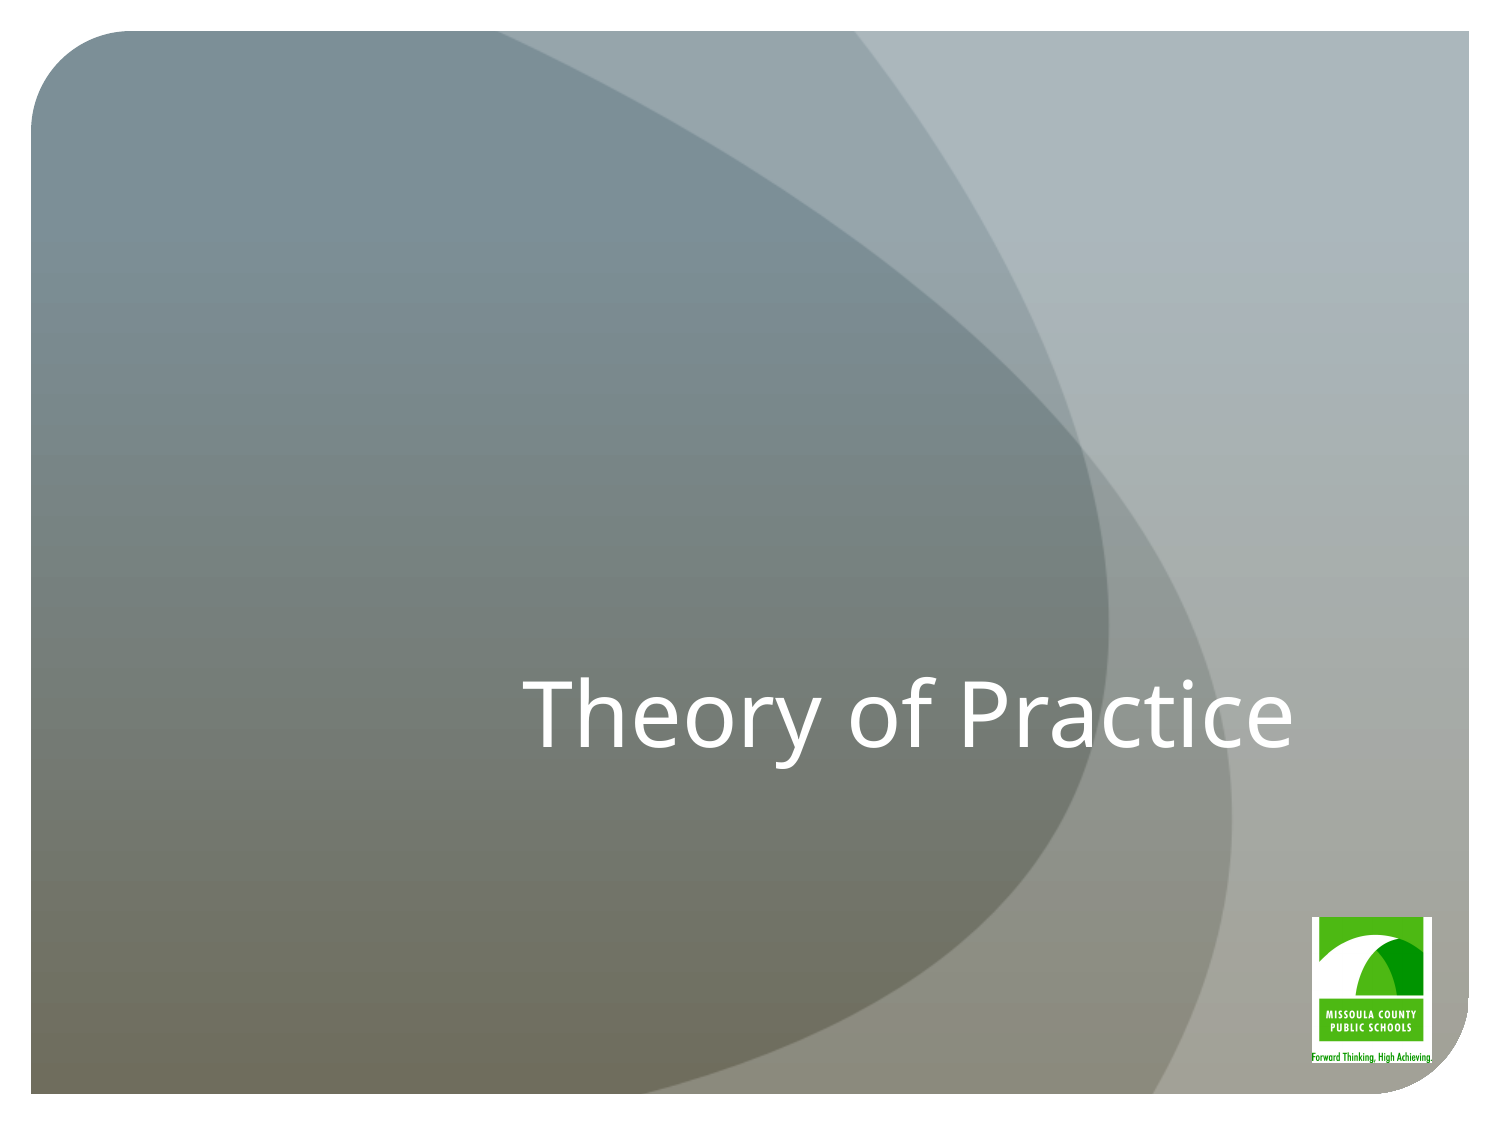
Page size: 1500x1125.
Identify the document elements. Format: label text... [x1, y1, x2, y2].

picture [25, 30, 1474, 1095]
title [127, 425, 1429, 544]
list Theory of Practice [127, 648, 1372, 895]
